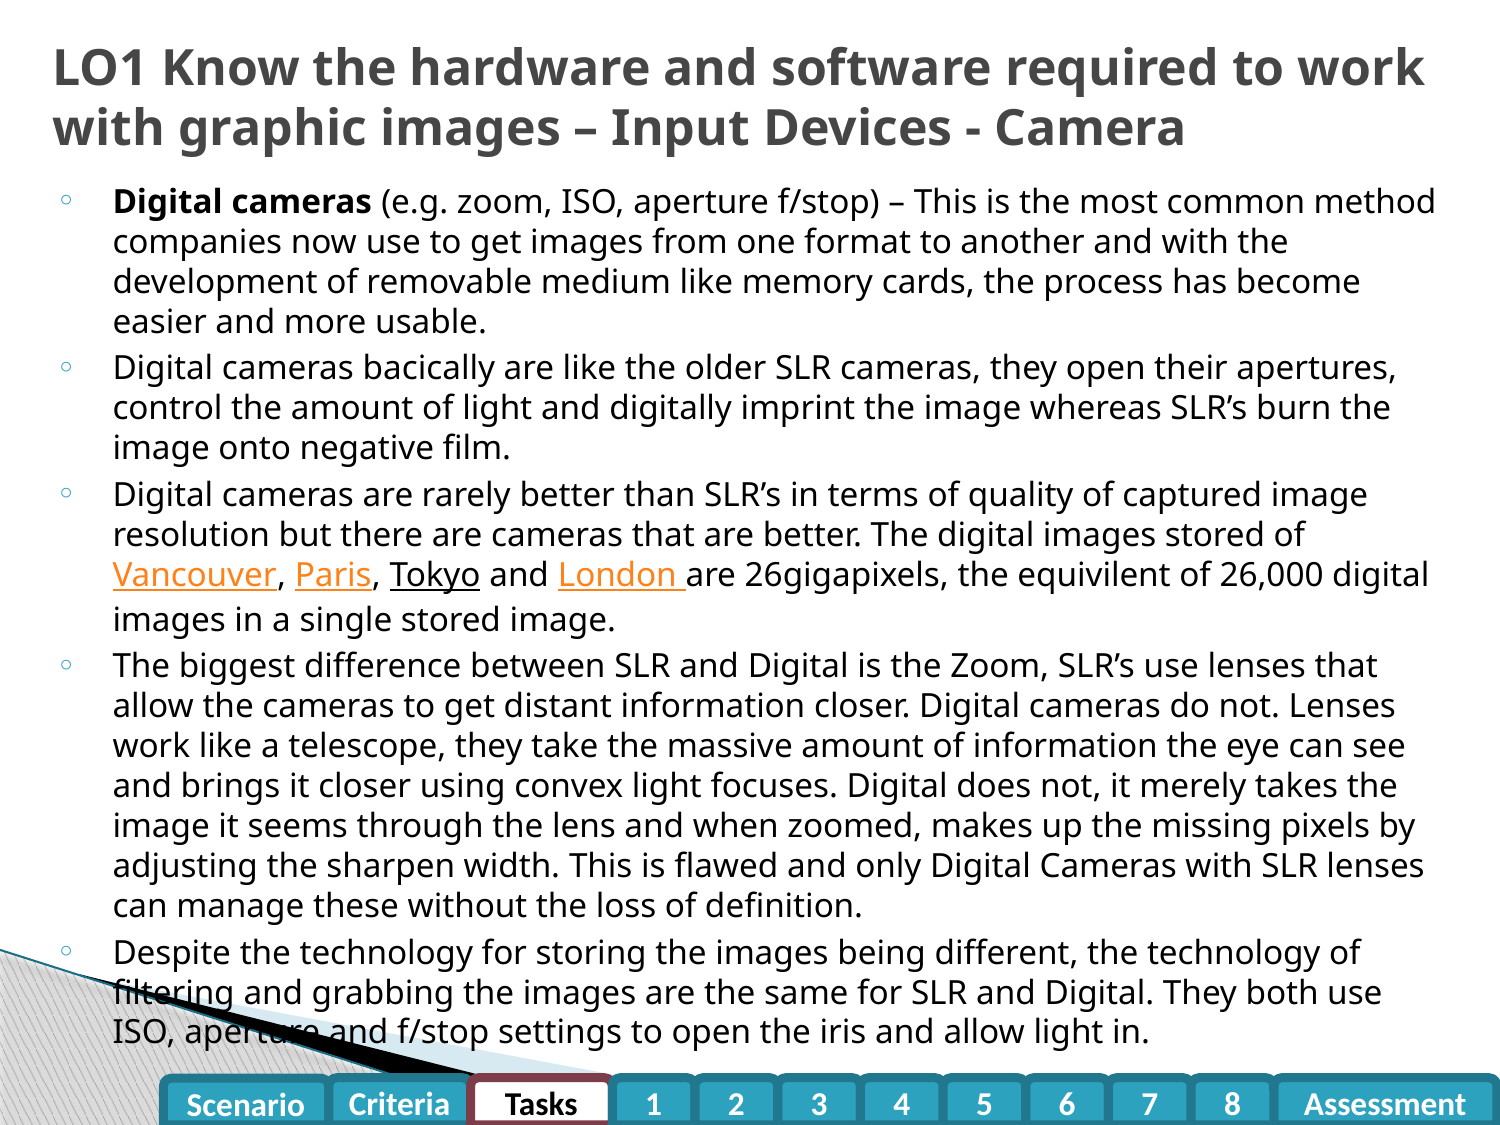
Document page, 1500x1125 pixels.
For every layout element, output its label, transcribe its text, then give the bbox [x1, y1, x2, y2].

text_box 6 [1021, 1073, 1108, 1125]
text_box Tasks [466, 1073, 612, 1125]
text_box 4 [855, 1073, 943, 1125]
text_box 1 [607, 1073, 695, 1125]
text_box Criteria [324, 1073, 470, 1125]
text_box 8 [1186, 1073, 1279, 1125]
text_box 2 [690, 1073, 778, 1125]
text_box 7 [1103, 1073, 1191, 1125]
text_box Scenario [158, 1073, 328, 1125]
text_box 5 [938, 1073, 1026, 1125]
list Digital cameras (e.g. zoom, ISO, aperture f/stop) – This is the most common method companies now use to get images from one format to another and with the development of removable medium like memory cards, the process has become easier and more usable. Digital cameras bacically are like the older SLR cameras, they open their apertures, control the amount of light and digitally imprint the image whereas SLR’s burn the image onto negative film. Digital cameras are rarely better than SLR’s in terms of quality of captured image resolution but there are cameras that are better. The digital images stored of Vancouver, Paris, Tokyo and London are 26gigapixels, the equivilent of 26,000 digital images in a single stored image. The biggest difference between SLR and Digital is the Zoom, SLR’s use lenses that allow the cameras to get distant information closer. Digital cameras do not. Lenses work like a telescope, they take the massive amount of information the eye can see and brings it closer using convex light focuses. Digital does not, it merely takes the image it seems through the lens and when zoomed, makes up the missing pixels by adjusting the sharpen width. This is flawed and only Digital Cameras with SLR lenses can manage these without the loss of definition. Despite the technology for storing the images being different, the technology of filtering and grabbing the images are the same for SLR and Digital. They both use ISO, aperture and f/stop settings to open the iris and allow light in. [41, 173, 1471, 1071]
text_box 3 [773, 1073, 860, 1125]
title LO1 Know the hardware and software required to work with graphic images – Input Devices - Camera [37, 19, 1471, 173]
text_box Assessment [1274, 1073, 1500, 1125]
